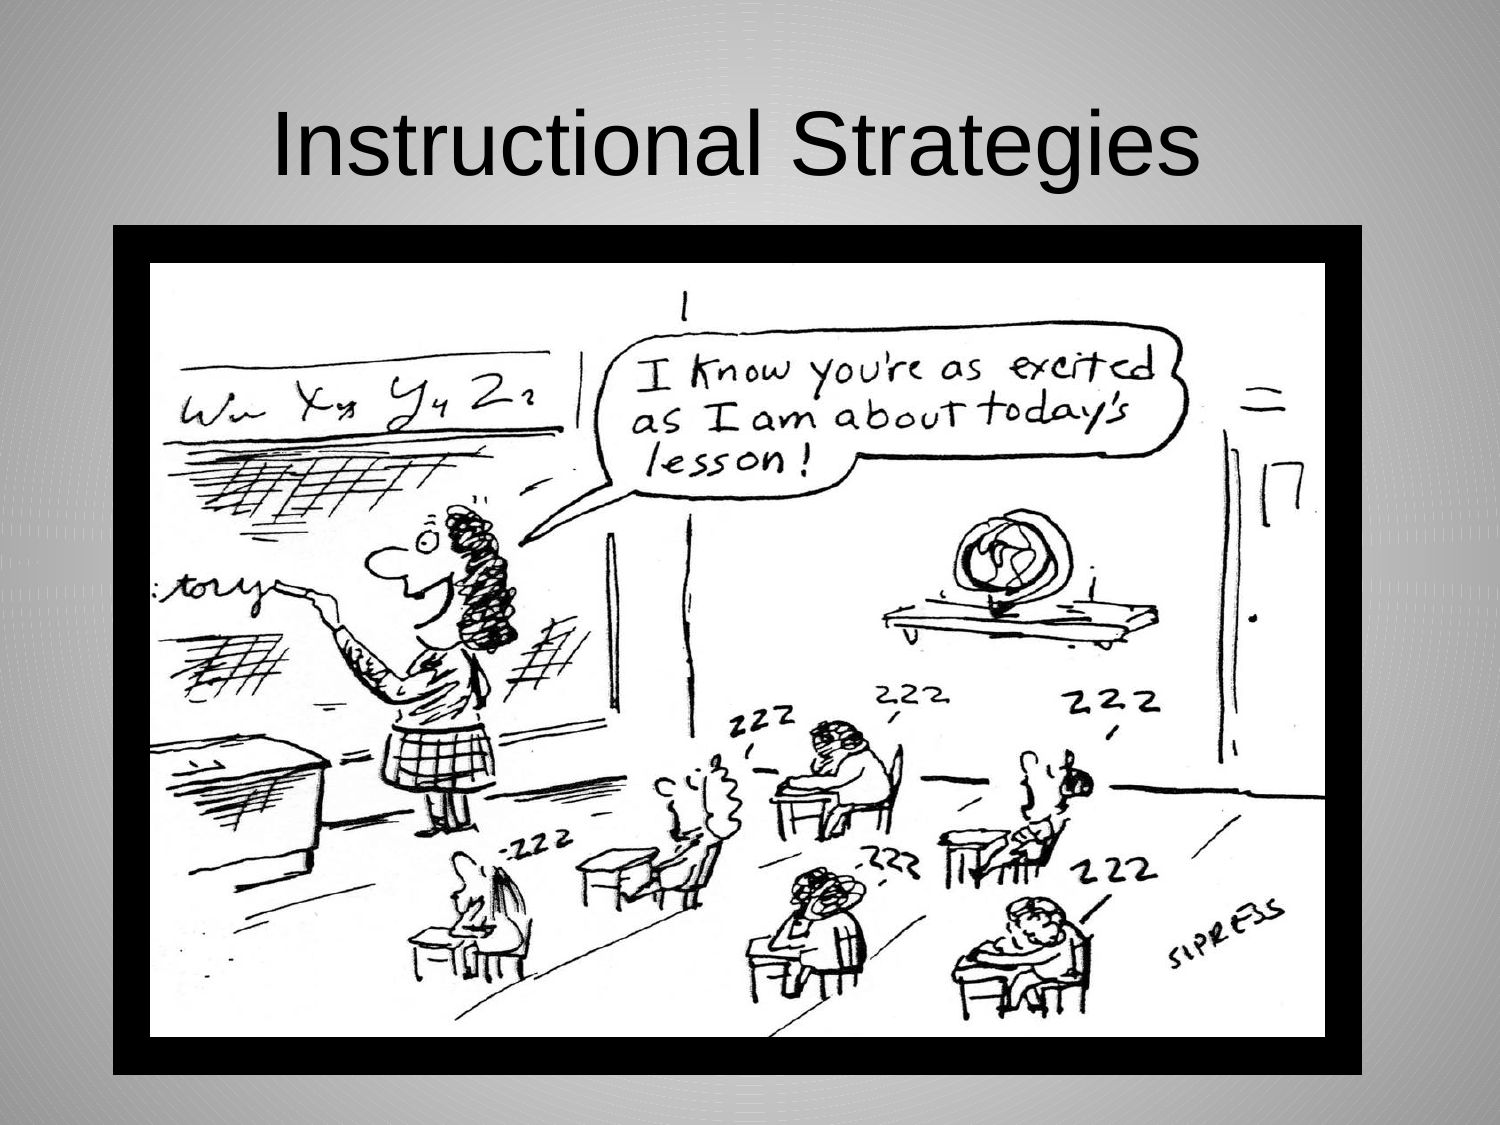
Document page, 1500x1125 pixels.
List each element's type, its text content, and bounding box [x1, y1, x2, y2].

title Instructional Strategies [74, 44, 1426, 233]
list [149, 262, 1326, 1038]
